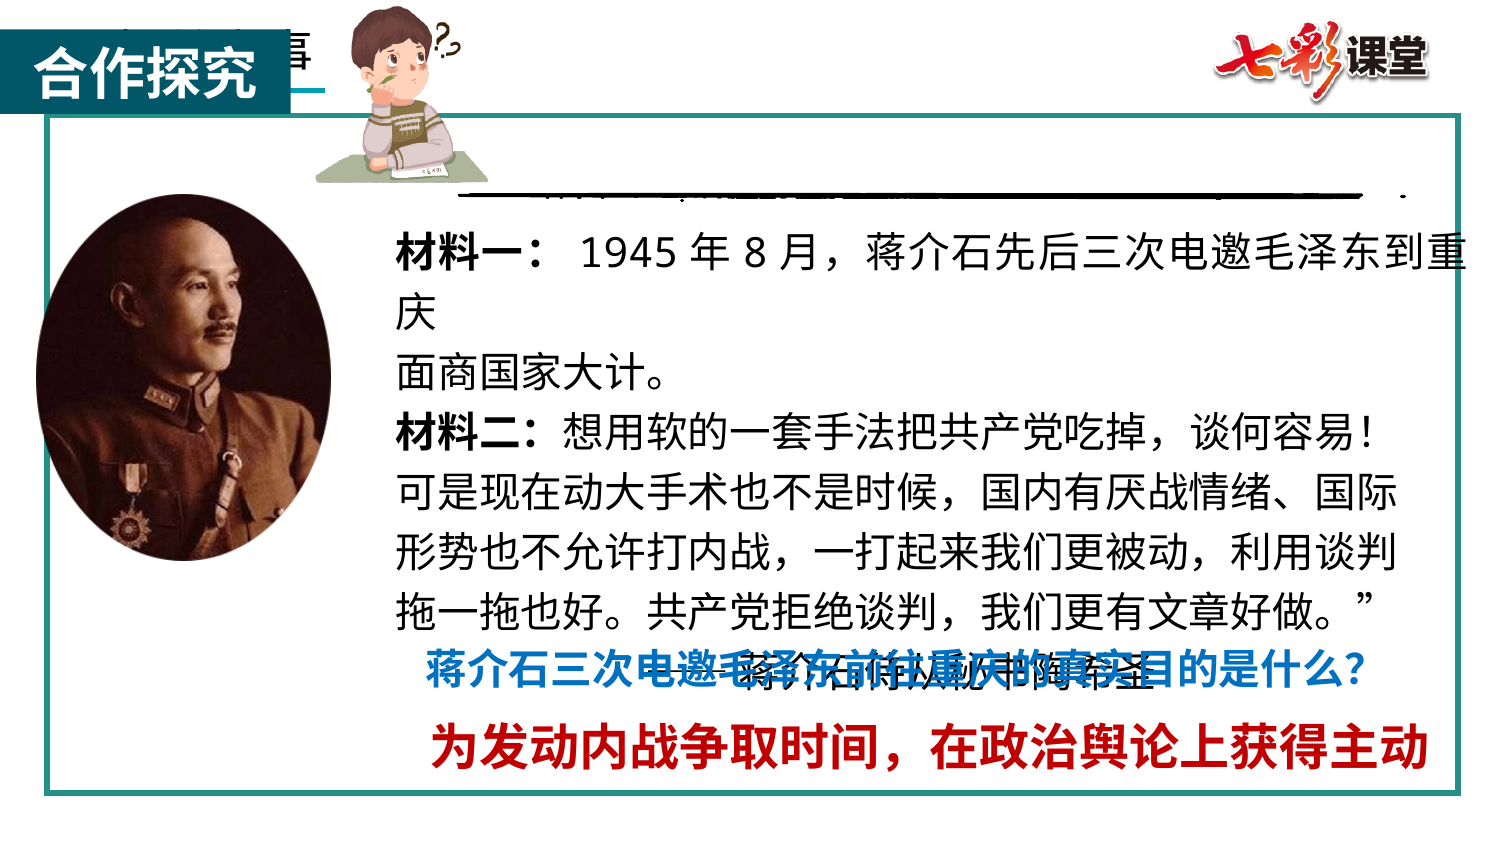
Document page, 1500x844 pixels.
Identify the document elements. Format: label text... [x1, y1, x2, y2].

text_box 合作探究 [0, 29, 291, 114]
picture [35, 193, 549, 745]
text_box [459, 194, 1362, 199]
text_box 蒋介石三次电邀毛泽东前往重庆的真实目的是什么？ [549, 631, 1398, 699]
picture [310, 0, 497, 186]
picture [1210, 15, 1434, 106]
text_box 材料一：1945年8月，蒋介石先后三次电邀毛泽东到重庆 面商国家大计。 材料二：想用软的一套手法把共产党吃掉，谈何容易！ 可是现在动大手术也不是时候，国内有厌战情绪、国际 形势也不允许打内战，一打起来我们更被动，利用谈判 拖一拖也好。共产党拒绝谈判，我们更有文章好做。” ——蒋介石侍从秘书陶希圣 [384, 209, 1480, 702]
text_box 为发动内战争取时间，在政治舆论上获得主动 [418, 709, 1441, 781]
